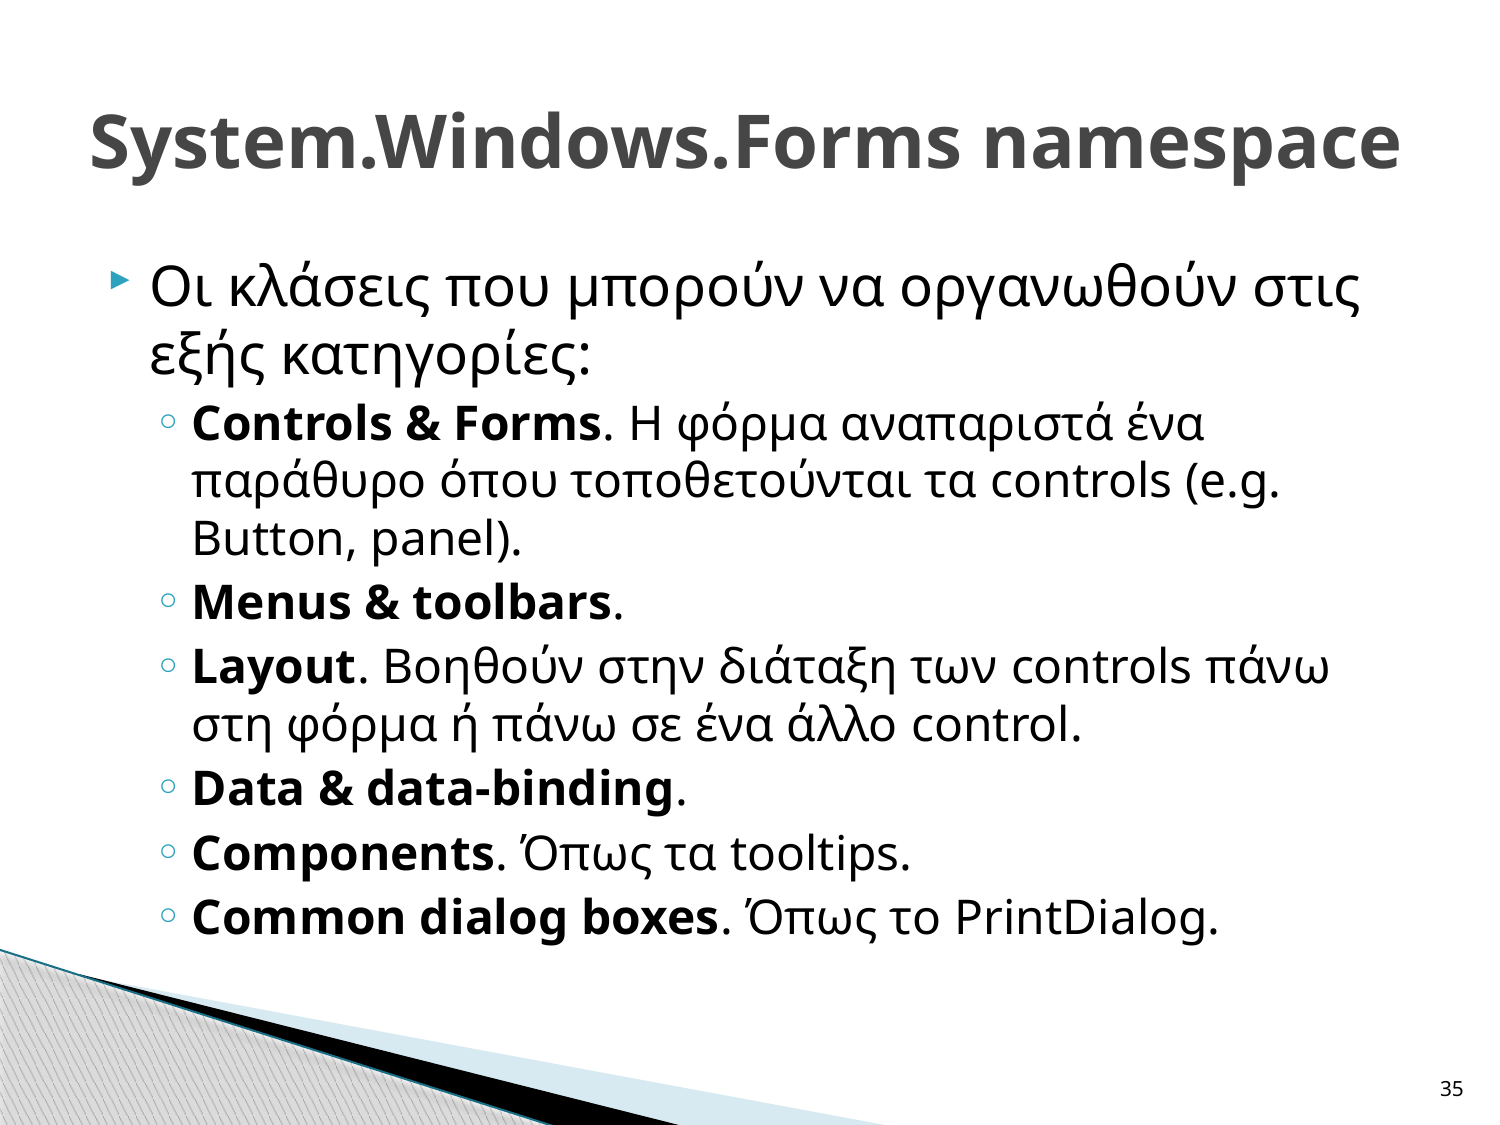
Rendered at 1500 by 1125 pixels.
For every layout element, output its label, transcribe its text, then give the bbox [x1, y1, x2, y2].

title System.Windows.Forms namespace [75, 45, 1425, 233]
slide_number 35 [1418, 1051, 1479, 1112]
list Οι κλάσεις που μπορούν να οργανωθούν στις εξής κατηγορίες: Controls & Forms. Η φόρμα αναπαριστά ένα παράθυρο όπου τοποθετούνται τα controls (e.g. Button, panel). Menus & toolbars. Layout. Βοηθούν στην διάταξη των controls πάνω στη φόρμα ή πάνω σε ένα άλλο control. Data & data-binding. Components. Όπως τα tooltips. Common dialog boxes. Όπως το PrintDialog. [75, 243, 1425, 986]
